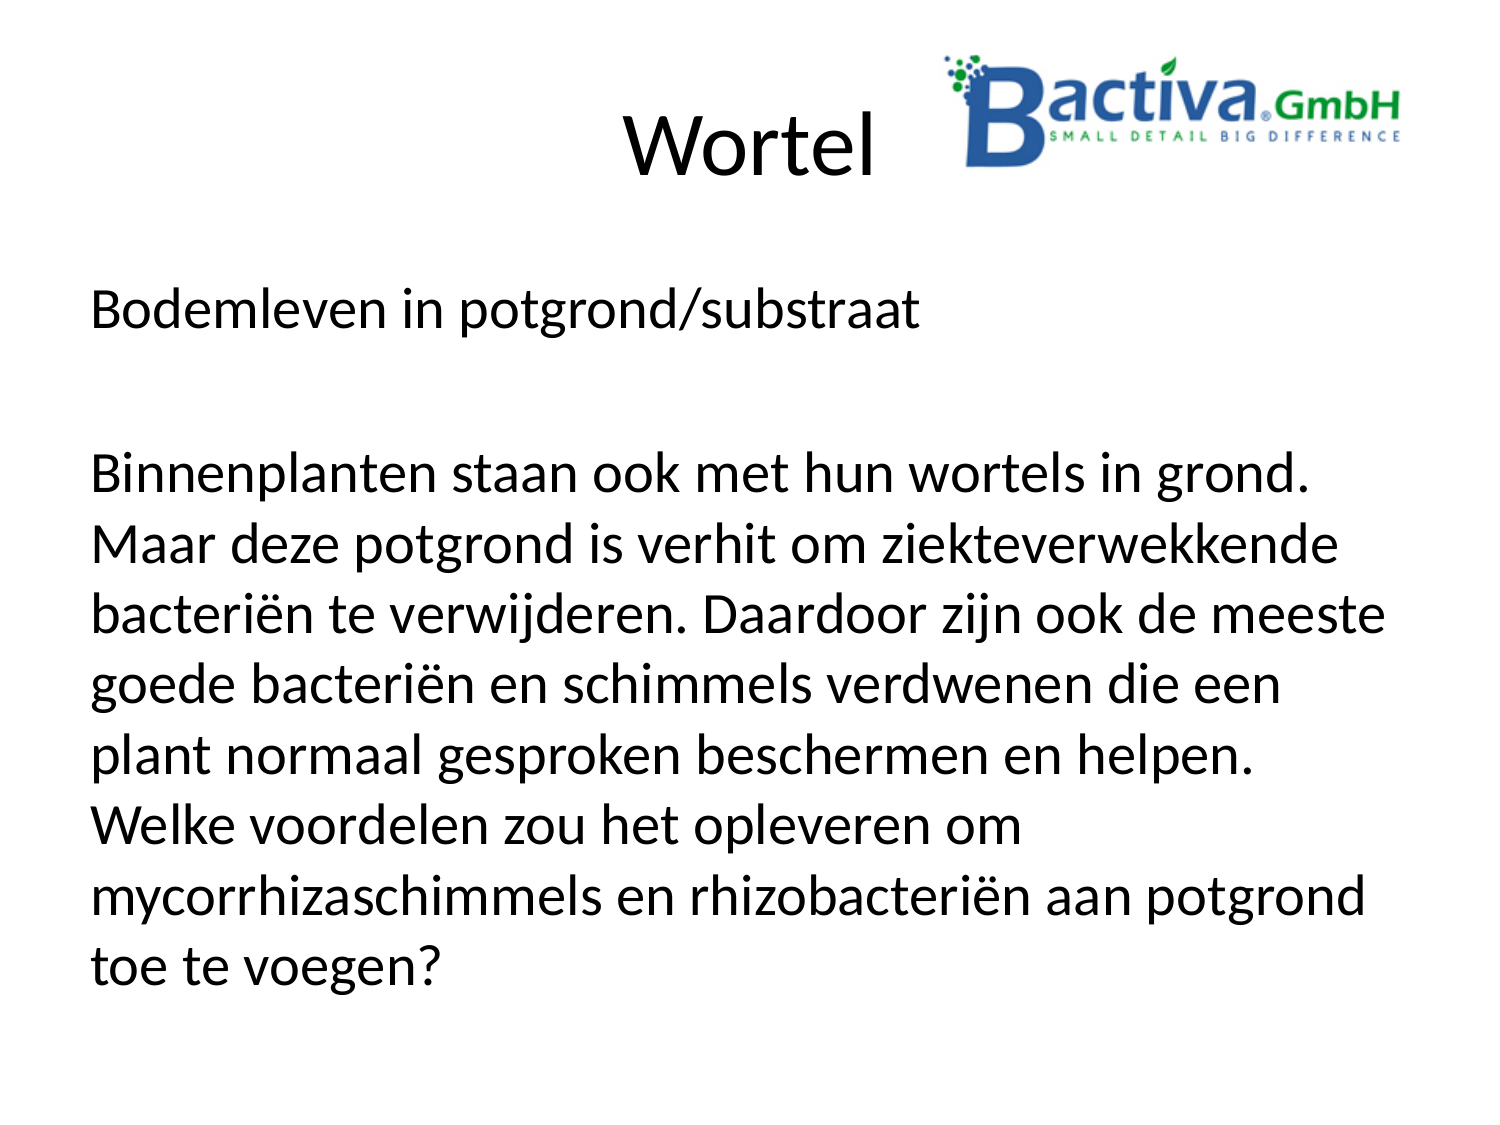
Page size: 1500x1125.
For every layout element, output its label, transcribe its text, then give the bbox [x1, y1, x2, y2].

title Wortel [75, 45, 1425, 233]
picture [938, 54, 1408, 186]
list Bodemleven in potgrond/substraat Binnenplanten staan ook met hun wortels in grond. Maar deze potgrond is verhit om ziekteverwekkende bacteriën te verwijderen. Daardoor zijn ook de meeste goede bacteriën en schimmels verdwenen die een plant normaal gesproken beschermen en helpen. Welke voordelen zou het opleveren om mycorrhizaschimmels en rhizobacteriën aan potgrond toe te voegen? [75, 262, 1425, 1005]
